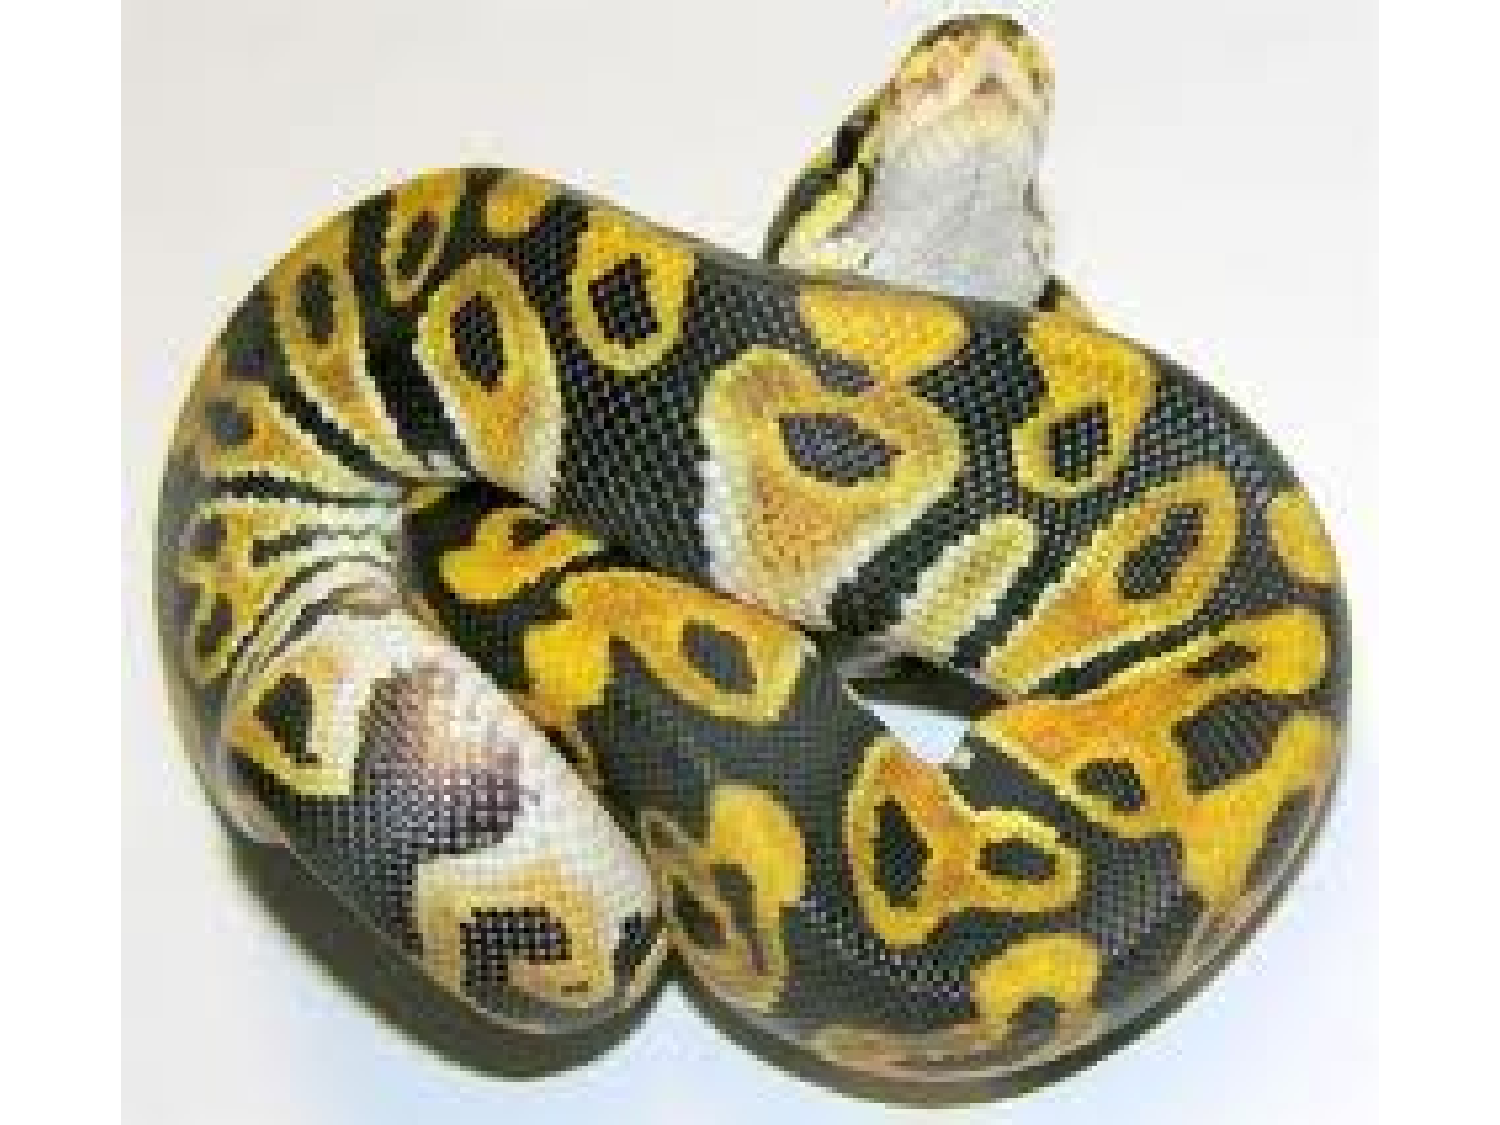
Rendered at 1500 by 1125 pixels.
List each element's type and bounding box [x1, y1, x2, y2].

picture [121, 0, 1379, 1125]
